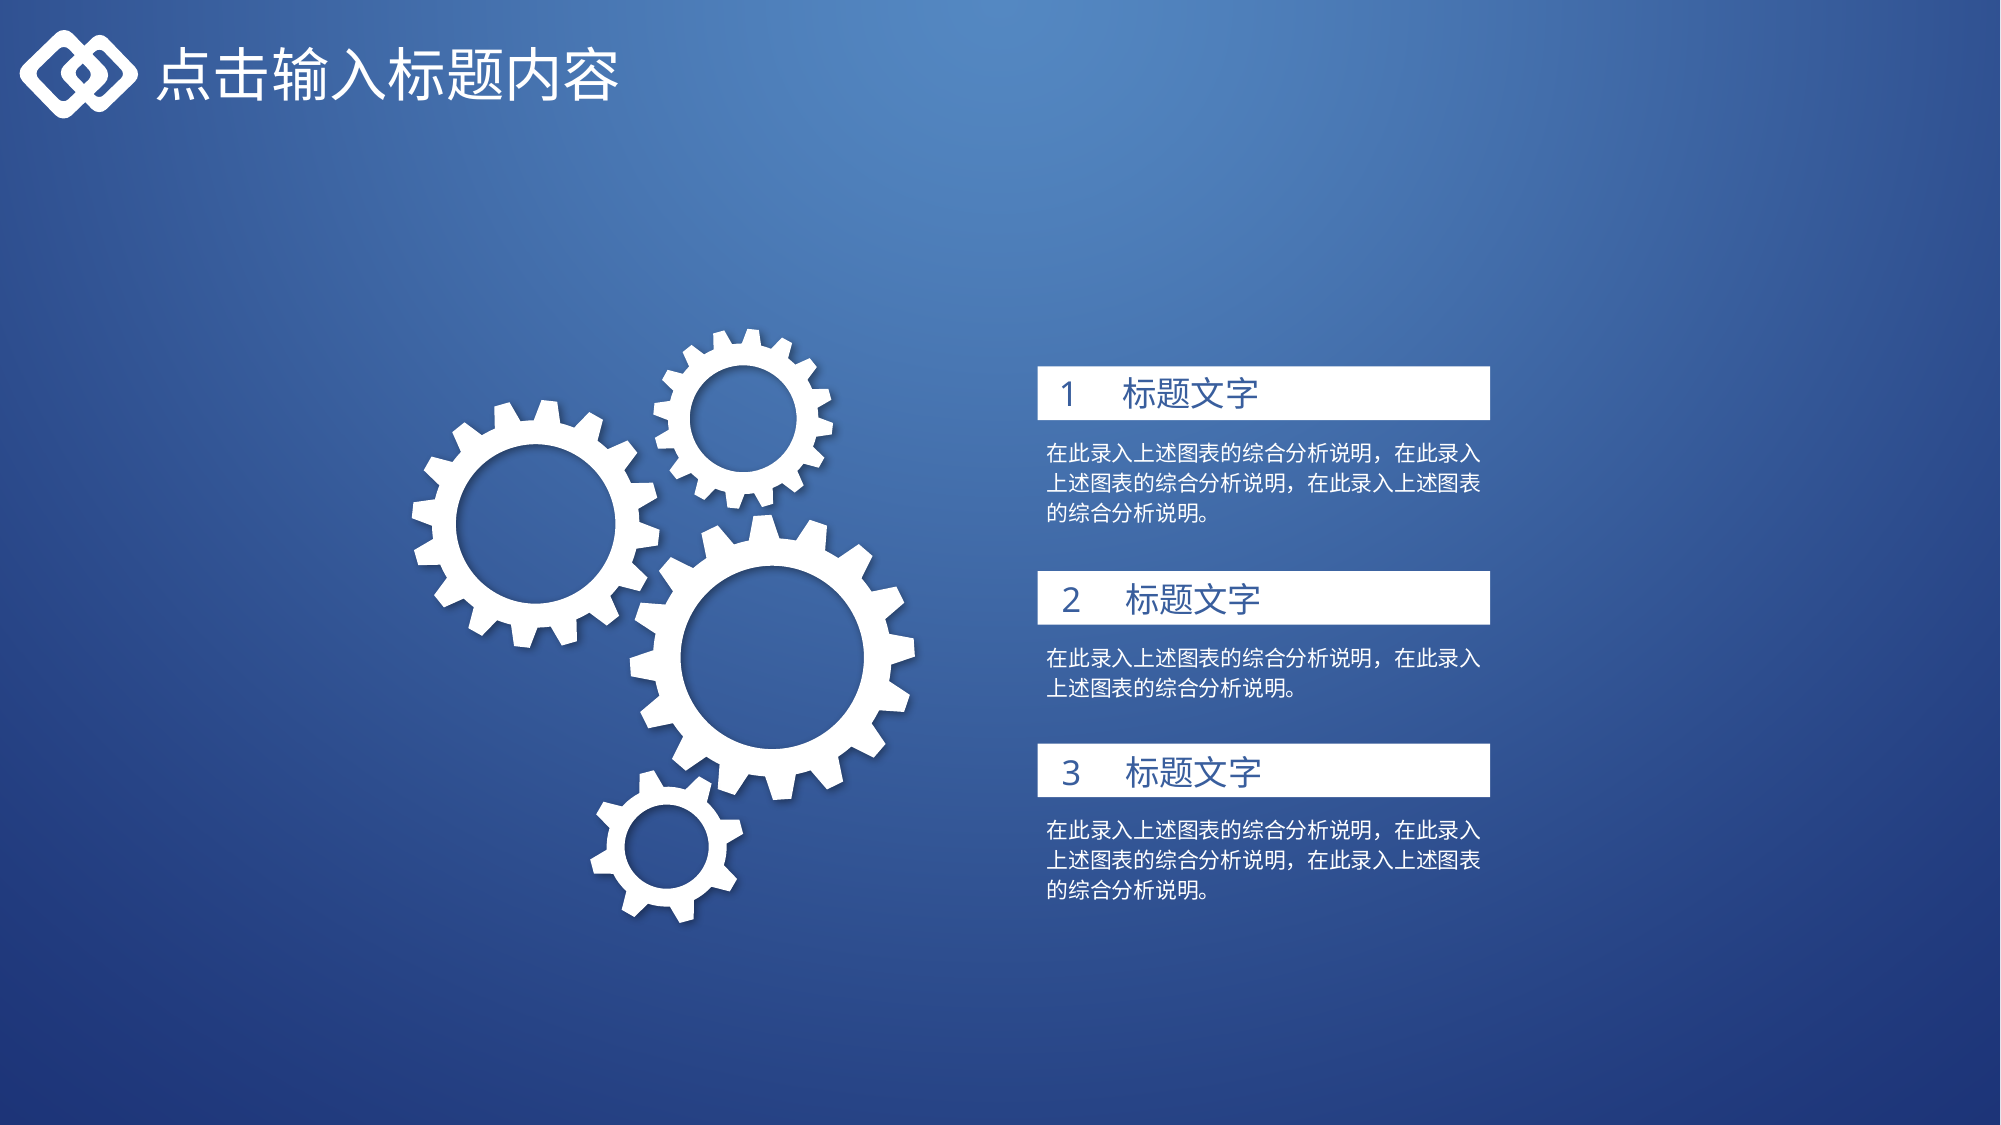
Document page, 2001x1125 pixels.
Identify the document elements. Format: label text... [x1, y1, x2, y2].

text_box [29, 39, 130, 110]
text_box 在此录入上述图表的综合分析说明，在此录入上述图表的综合分析说明，在此录入上述图表的综合分析说明。 [1032, 428, 1510, 533]
text_box [411, 399, 660, 648]
text_box [653, 328, 834, 509]
text_box 在此录入上述图表的综合分析说明，在此录入上述图表的综合分析说明，在此录入上述图表的综合分析说明。 [1032, 805, 1510, 911]
text_box [629, 515, 915, 801]
text_box [590, 770, 744, 923]
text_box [1037, 743, 1491, 801]
text_box 在此录入上述图表的综合分析说明，在此录入上述图表的综合分析说明。 [1032, 633, 1510, 708]
picture [0, 0, 2001, 1125]
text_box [1037, 366, 1491, 423]
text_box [1037, 570, 1491, 628]
text_box 点击输入标题内容 [154, 42, 630, 105]
